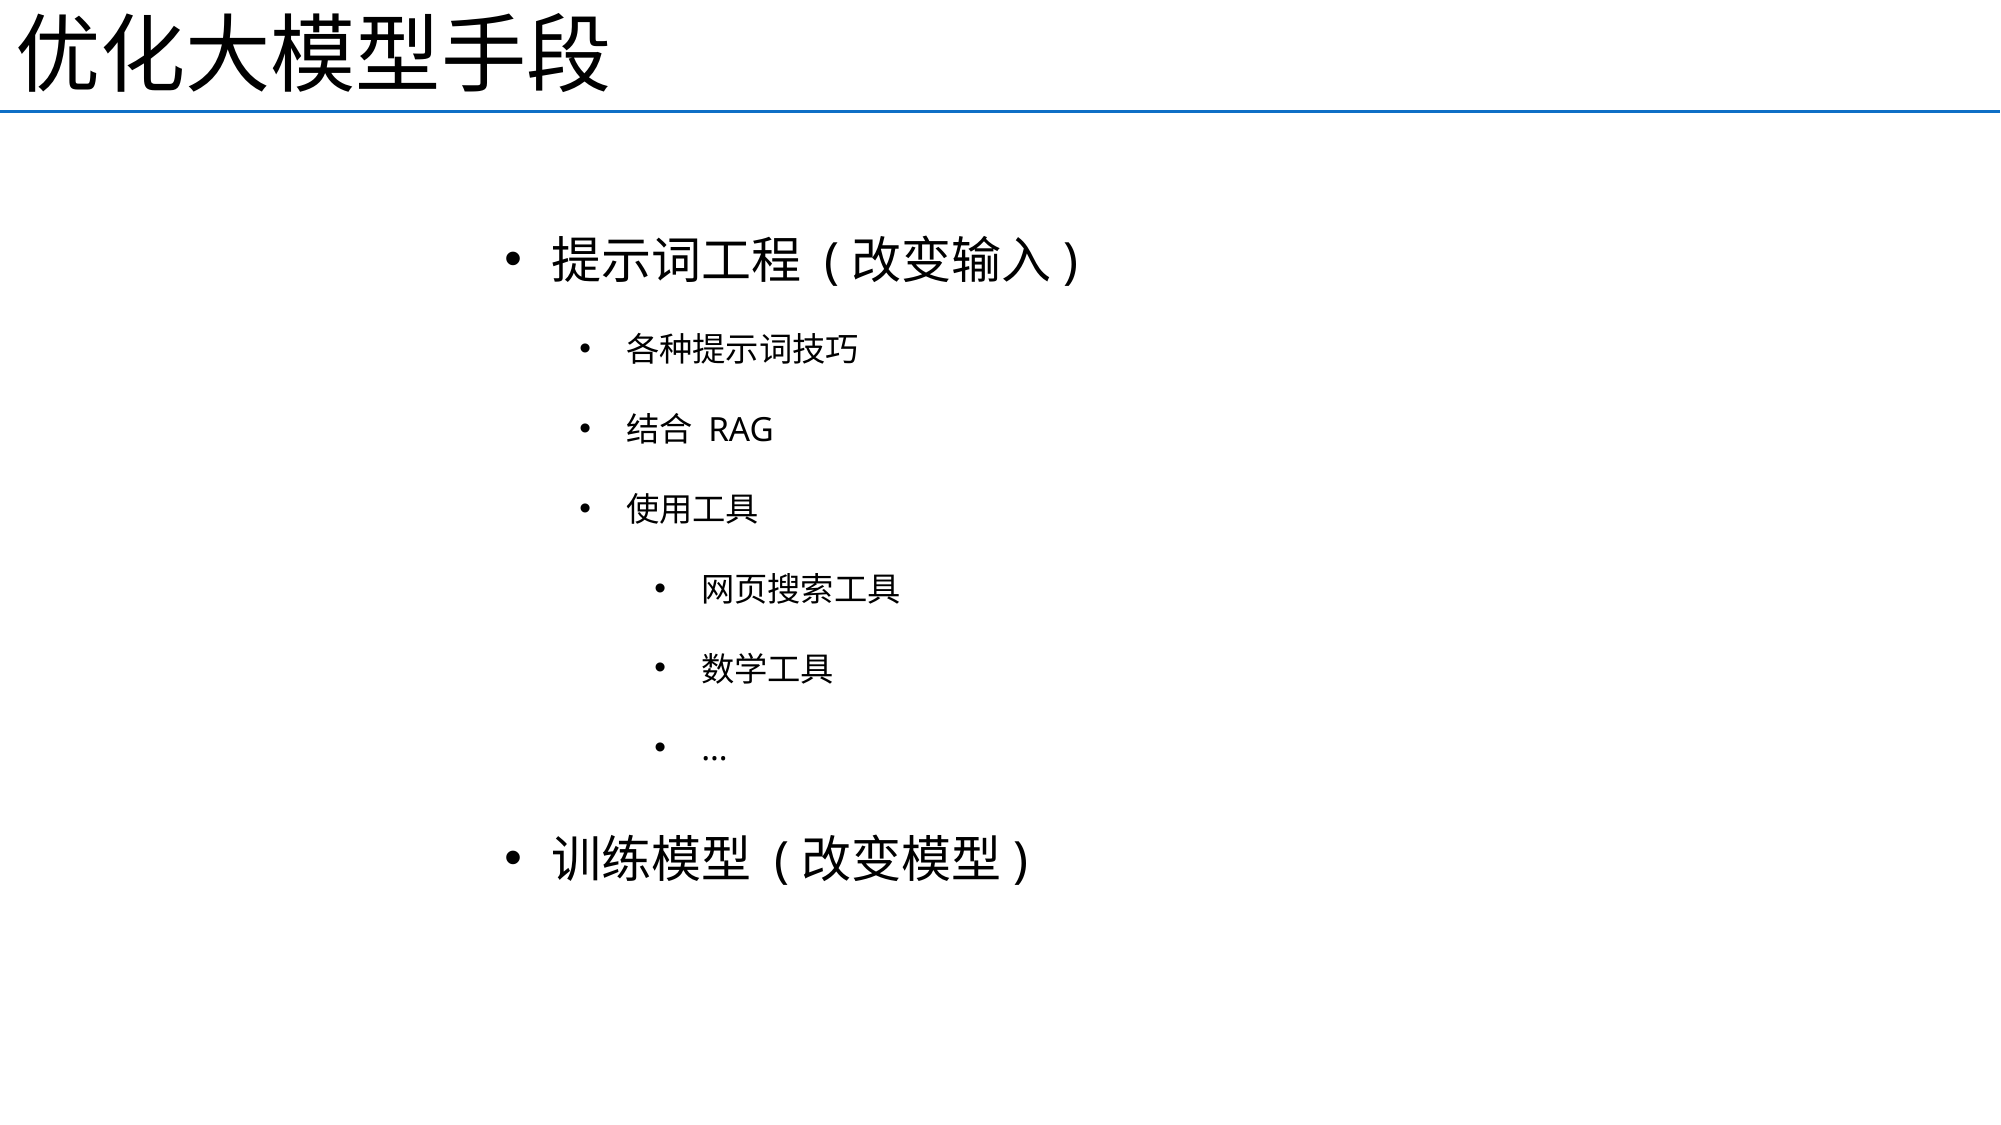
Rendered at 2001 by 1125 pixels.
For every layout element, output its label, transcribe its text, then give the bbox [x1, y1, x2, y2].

title 优化大模型手段 [0, 3, 1725, 110]
text_box 提示词工程 (改变输入) 各种提示词技巧 结合 RAG 使用工具 网页搜索工具 数学工具 … 训练模型 (改变模型) [489, 160, 1954, 1125]
